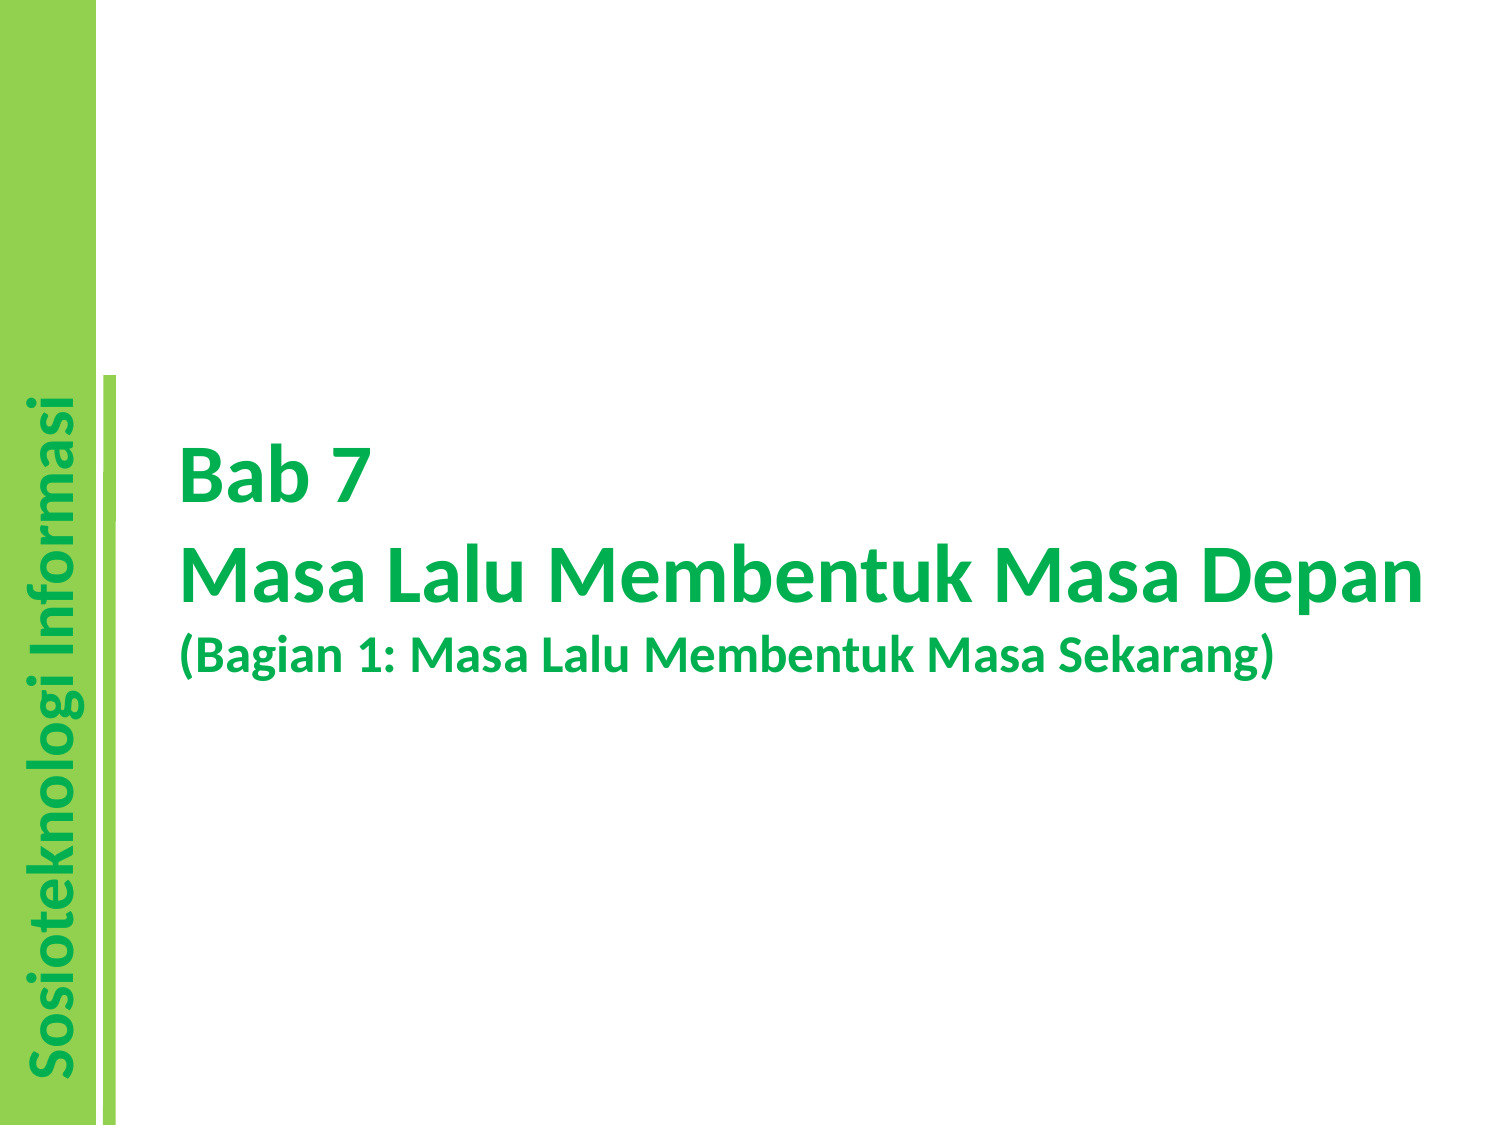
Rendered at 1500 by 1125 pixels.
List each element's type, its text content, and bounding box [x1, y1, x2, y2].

title Bab 7 Masa Lalu Membentuk Masa Depan (Bagian 1: Masa Lalu Membentuk Masa Sekarang) [164, 375, 1465, 727]
